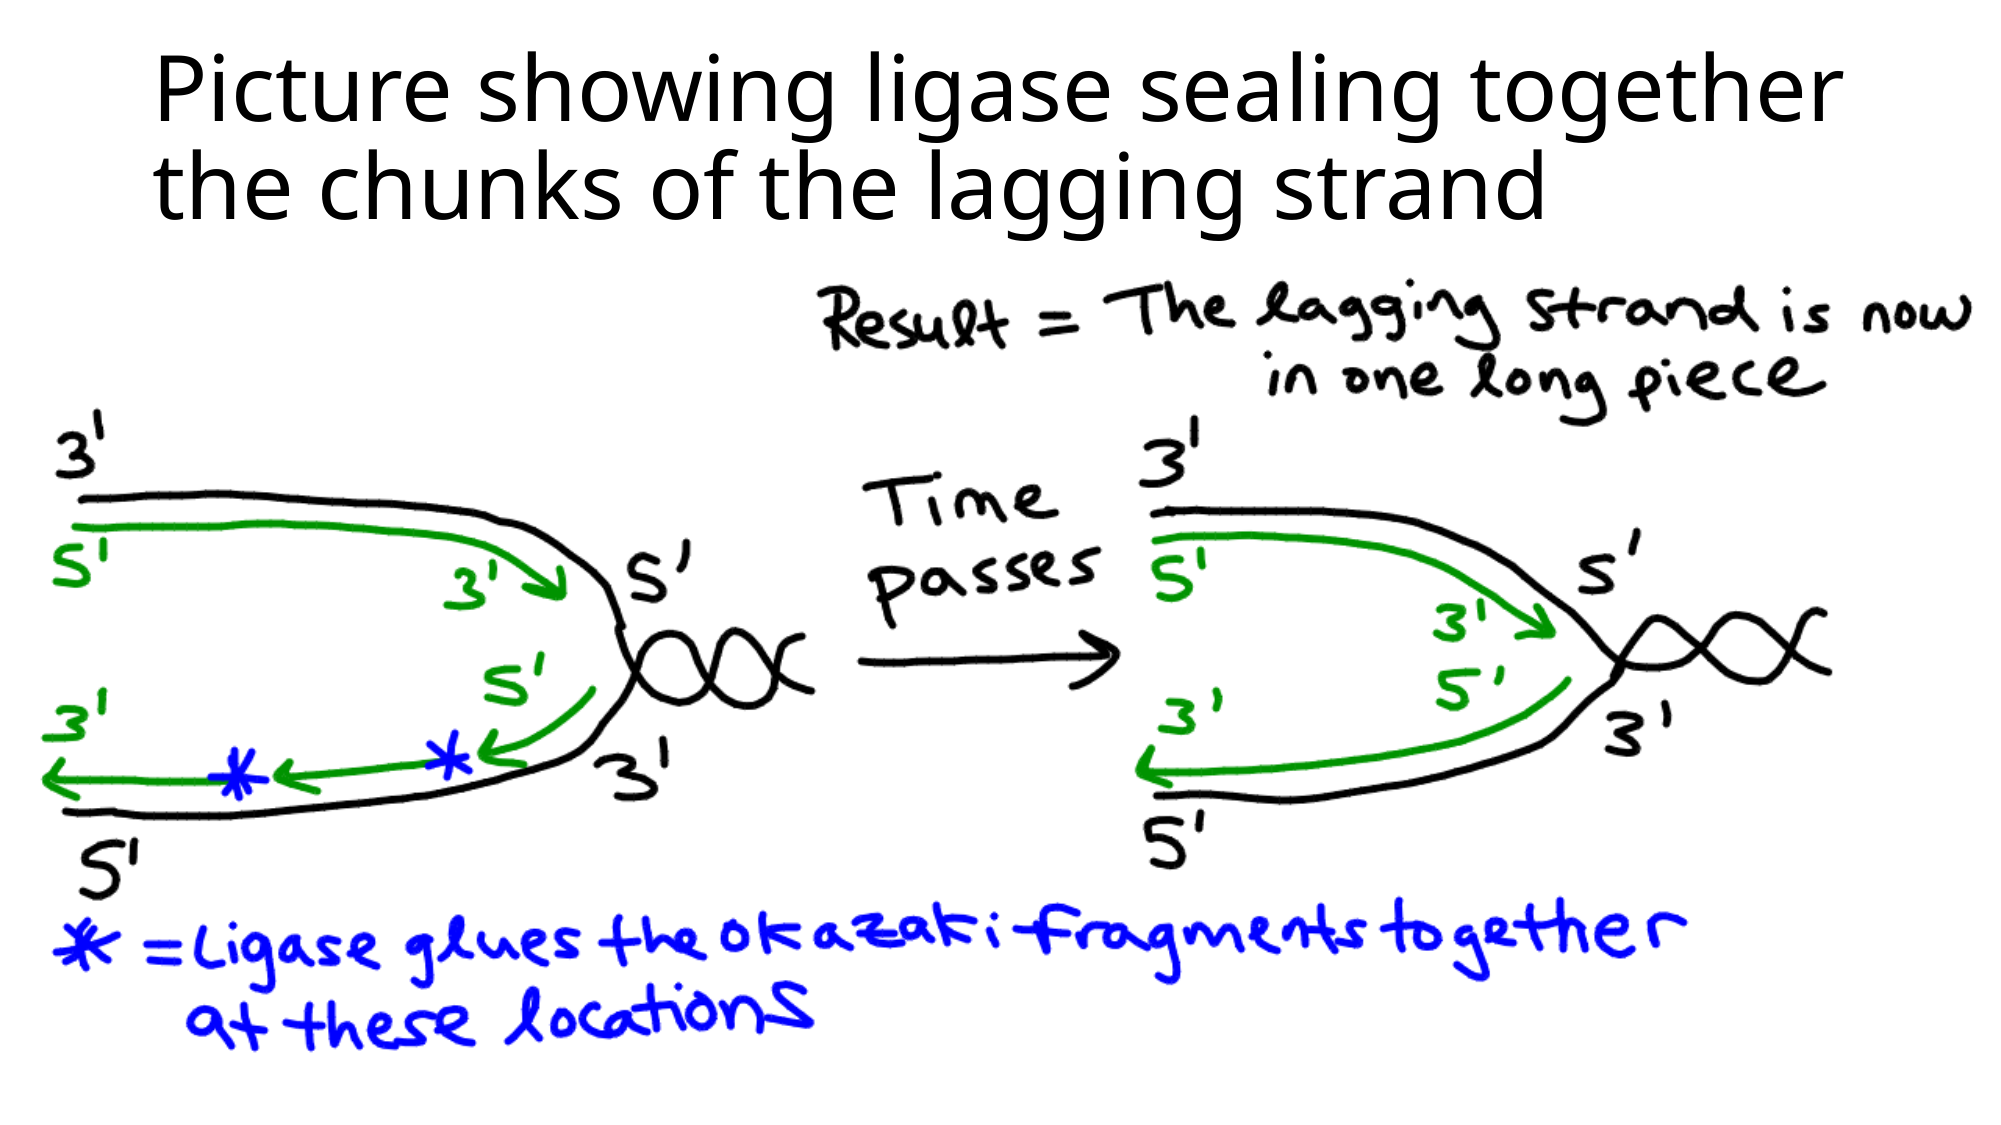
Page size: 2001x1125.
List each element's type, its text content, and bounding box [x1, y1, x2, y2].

title Picture showing ligase sealing together the chunks of the lagging strand [137, 32, 1863, 250]
picture [16, 269, 1984, 1076]
